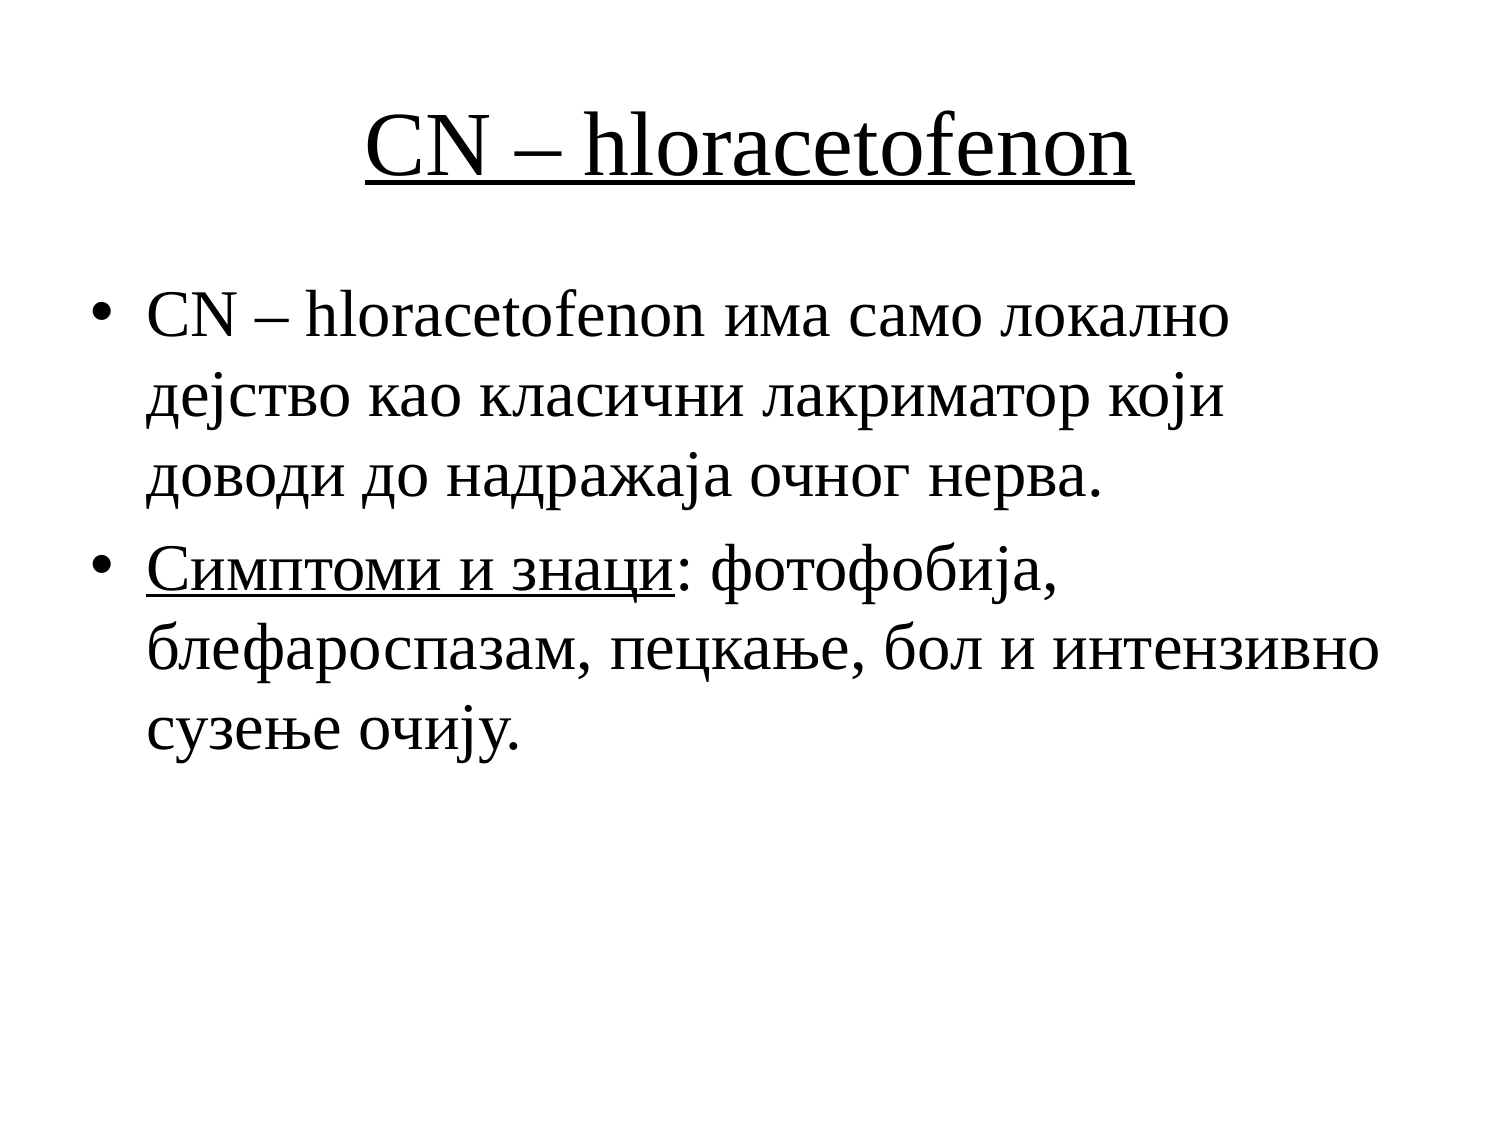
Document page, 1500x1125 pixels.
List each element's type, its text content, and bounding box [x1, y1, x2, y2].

title CN – hloracetofenon [75, 45, 1425, 233]
list CN – hloracetofenon има само локално дејство као класични лакриматор који доводи до надражаја очног нерва. Симптоми и знаци: фотофобија, блефароспазам, пецкање, бол и интензивно сузење очију. [75, 262, 1425, 1005]
